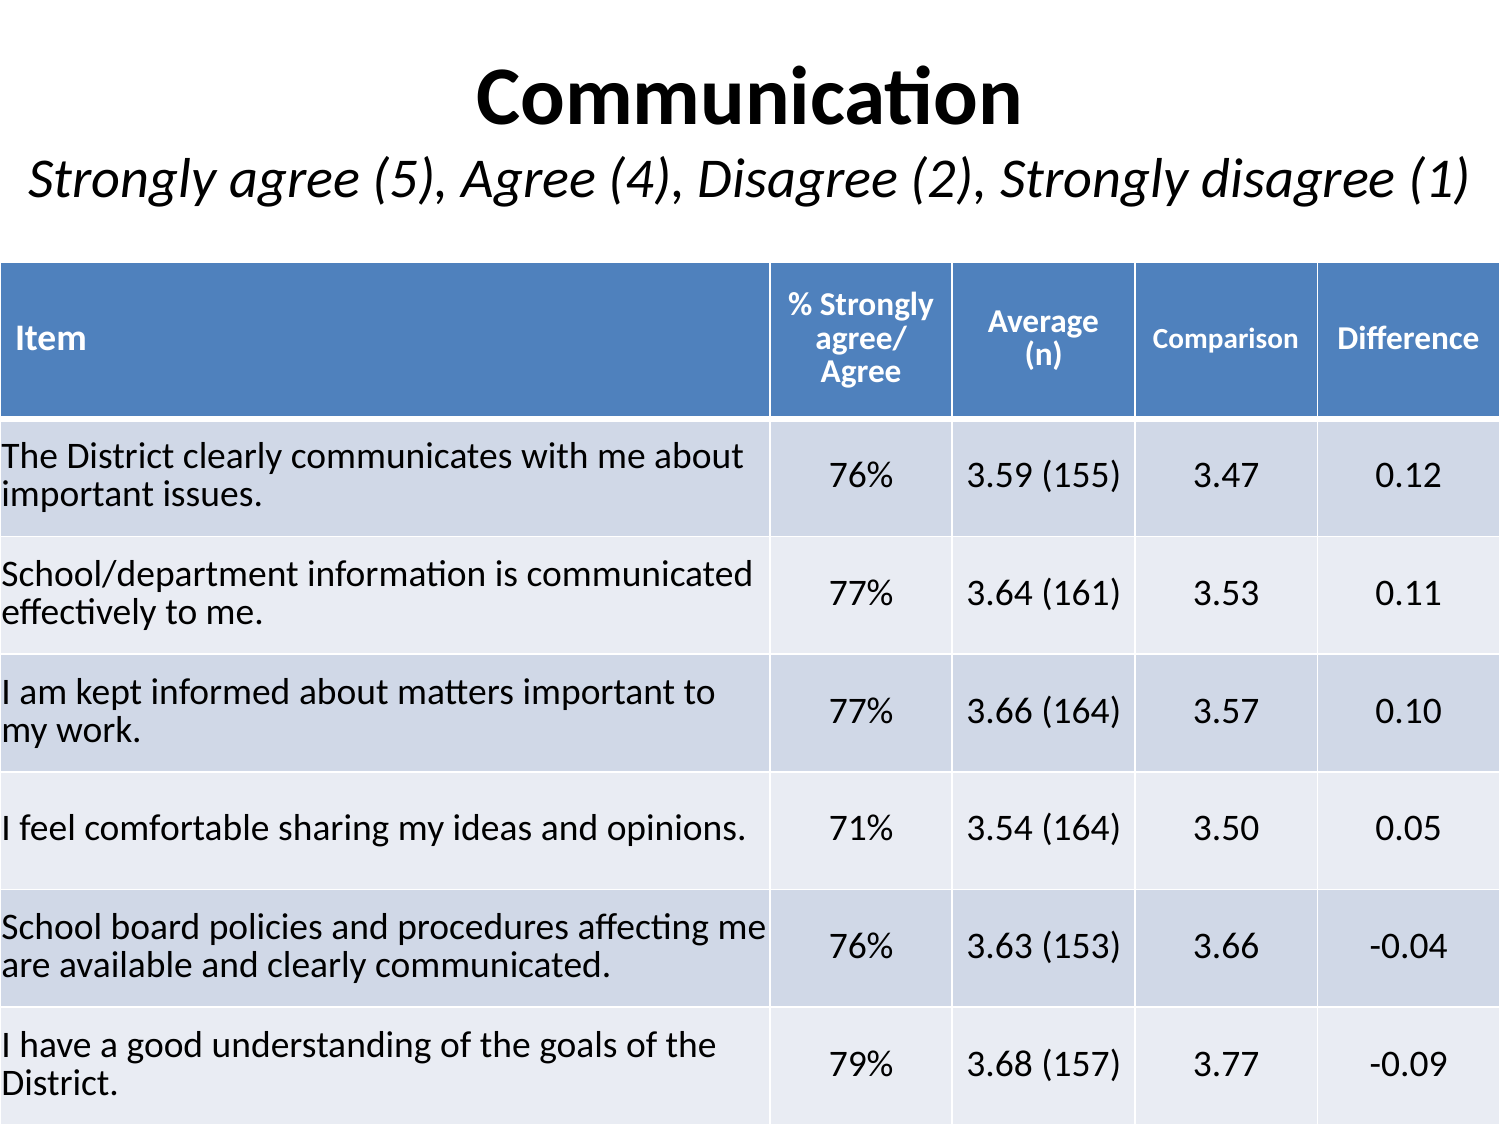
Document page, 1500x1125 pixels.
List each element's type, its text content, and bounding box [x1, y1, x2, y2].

table_cell 3.47 [1136, 422, 1317, 536]
table_cell 79% [771, 1008, 951, 1124]
table_cell School/department information is communicated effectively to me. [1, 537, 769, 653]
table_header Difference [1318, 263, 1499, 416]
table_cell 3.66 [1136, 890, 1317, 1006]
table_header % Strongly agree/ Agree [771, 263, 951, 416]
table_cell The District clearly communicates with me about important issues. [1, 422, 769, 536]
table_cell -0.09 [1318, 1008, 1499, 1124]
table_header Item [1, 263, 769, 416]
table_cell 77% [771, 537, 951, 653]
table_cell 3.54 (164) [953, 773, 1134, 889]
table_cell I feel comfortable sharing my ideas and opinions. [1, 773, 769, 889]
table_cell 3.50 [1136, 773, 1317, 889]
table_header Average (n) [953, 263, 1134, 416]
table_cell 3.68 (157) [953, 1008, 1134, 1124]
table_cell 0.05 [1318, 773, 1499, 889]
table_cell School board policies and procedures affecting me are available and clearly communicated. [1, 890, 769, 1006]
table_cell I have a good understanding of the goals of the District. [1, 1008, 769, 1124]
table_cell 3.59 (155) [953, 422, 1134, 536]
table_header Comparison [1136, 263, 1317, 416]
table_cell 3.57 [1136, 655, 1317, 771]
table_cell 3.77 [1136, 1008, 1317, 1124]
table_cell 3.64 (161) [953, 537, 1134, 653]
table_cell 0.10 [1318, 655, 1499, 771]
table_cell 76% [771, 890, 951, 1006]
table_cell 0.11 [1318, 537, 1499, 653]
table_cell 0.12 [1318, 422, 1499, 536]
table_cell I am kept informed about matters important to my work. [1, 655, 769, 771]
title Communication Strongly agree (5), Agree (4), Disagree (2), Strongly disagree (1) [0, 0, 1500, 250]
table_cell 3.63 (153) [953, 890, 1134, 1006]
table_cell 3.66 (164) [953, 655, 1134, 771]
table_cell 76% [771, 422, 951, 536]
table_cell 77% [771, 655, 951, 771]
table_cell 3.53 [1136, 537, 1317, 653]
table_cell 71% [771, 773, 951, 889]
table_cell -0.04 [1318, 890, 1499, 1006]
